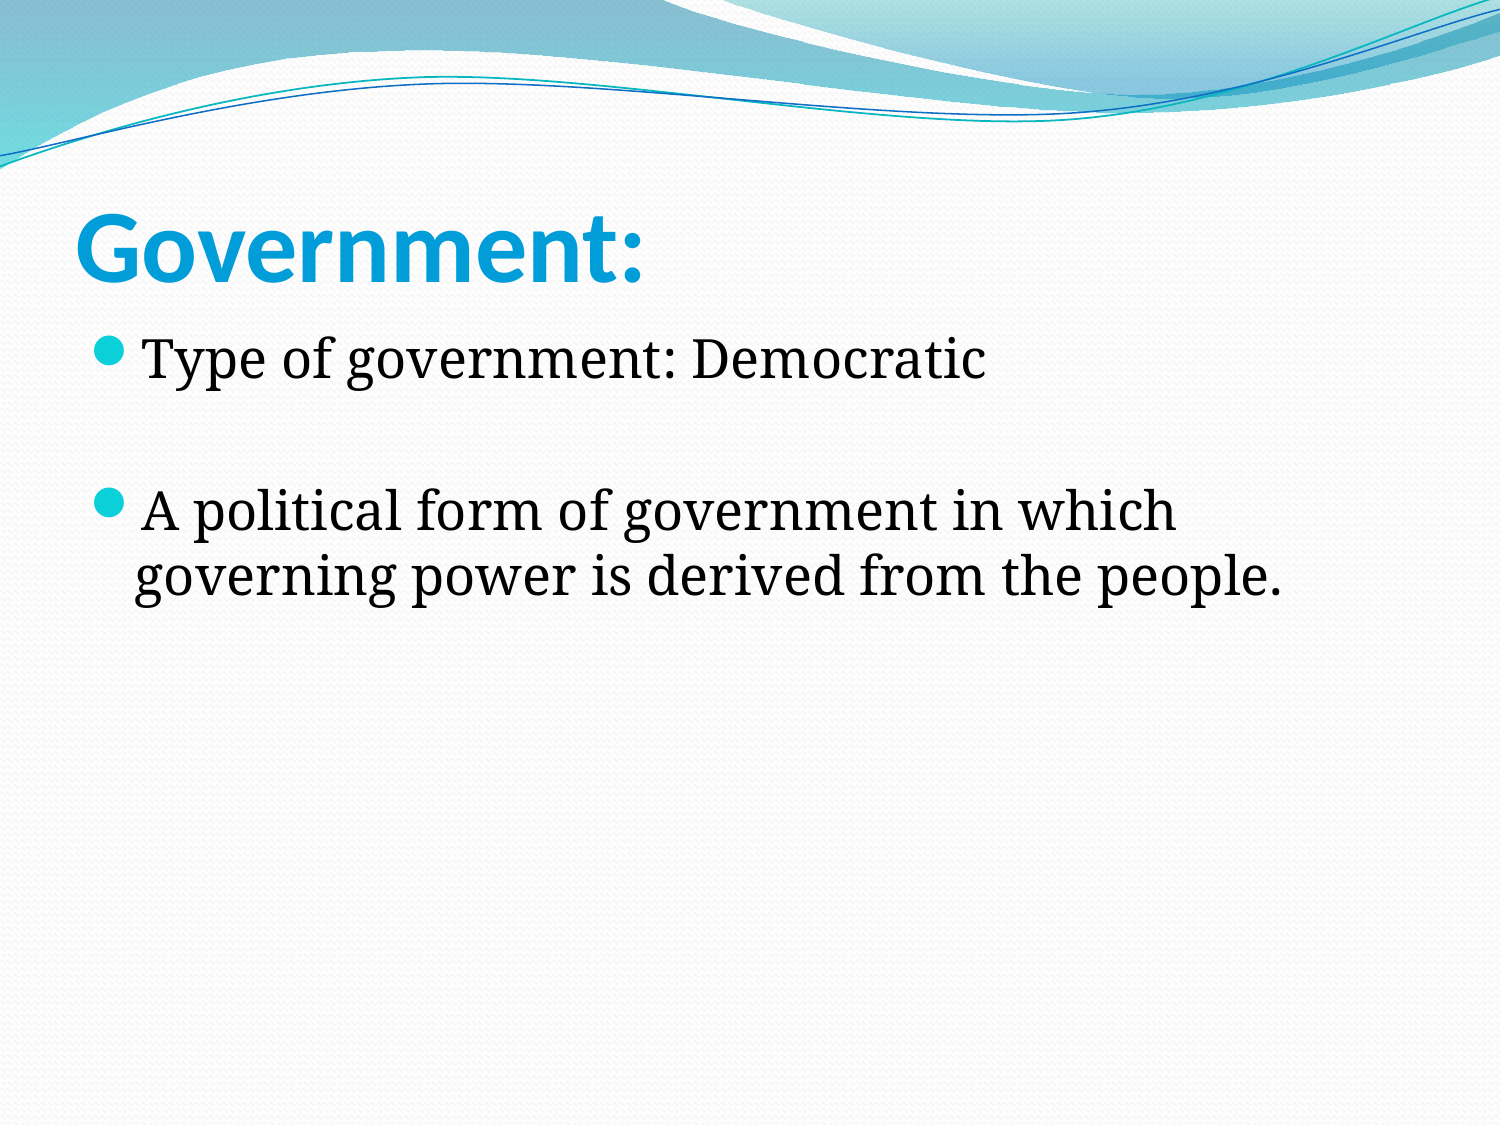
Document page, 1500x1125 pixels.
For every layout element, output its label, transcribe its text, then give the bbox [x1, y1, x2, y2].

list Type of government: Democratic A political form of government in which governing power is derived from the people. [75, 317, 1425, 1038]
title Government: [75, 115, 1425, 303]
